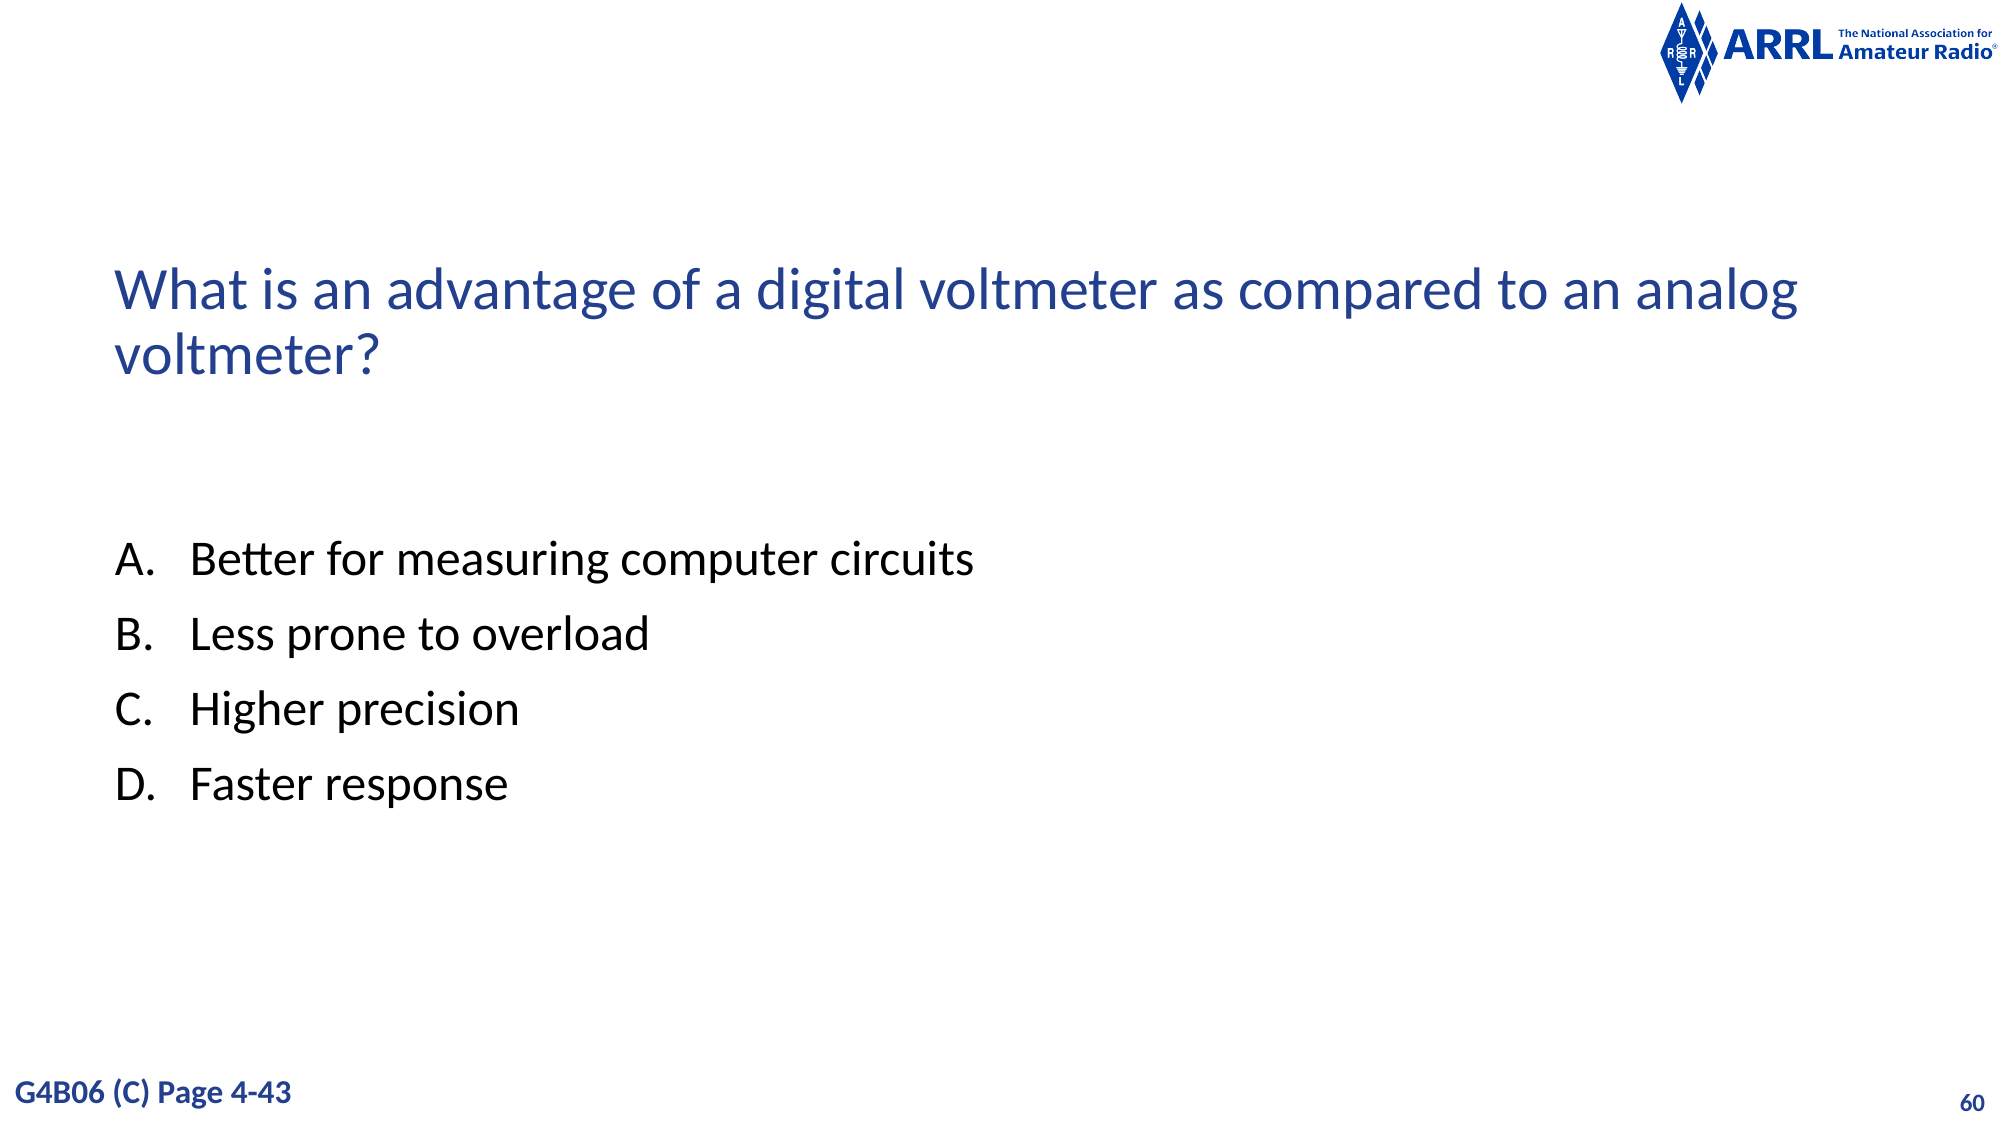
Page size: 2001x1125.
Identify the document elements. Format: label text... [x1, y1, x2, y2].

text_box 60 [1899, 1079, 2000, 1125]
picture [1658, 0, 1999, 106]
text_box G4B06 (C) Page 4-43 [0, 1062, 1313, 1118]
list Better for measuring computer circuits Less prone to overload Higher precision Faster response [99, 525, 1900, 1005]
title What is an advantage of a digital voltmeter as compared to an analog voltmeter? [99, 249, 1900, 468]
